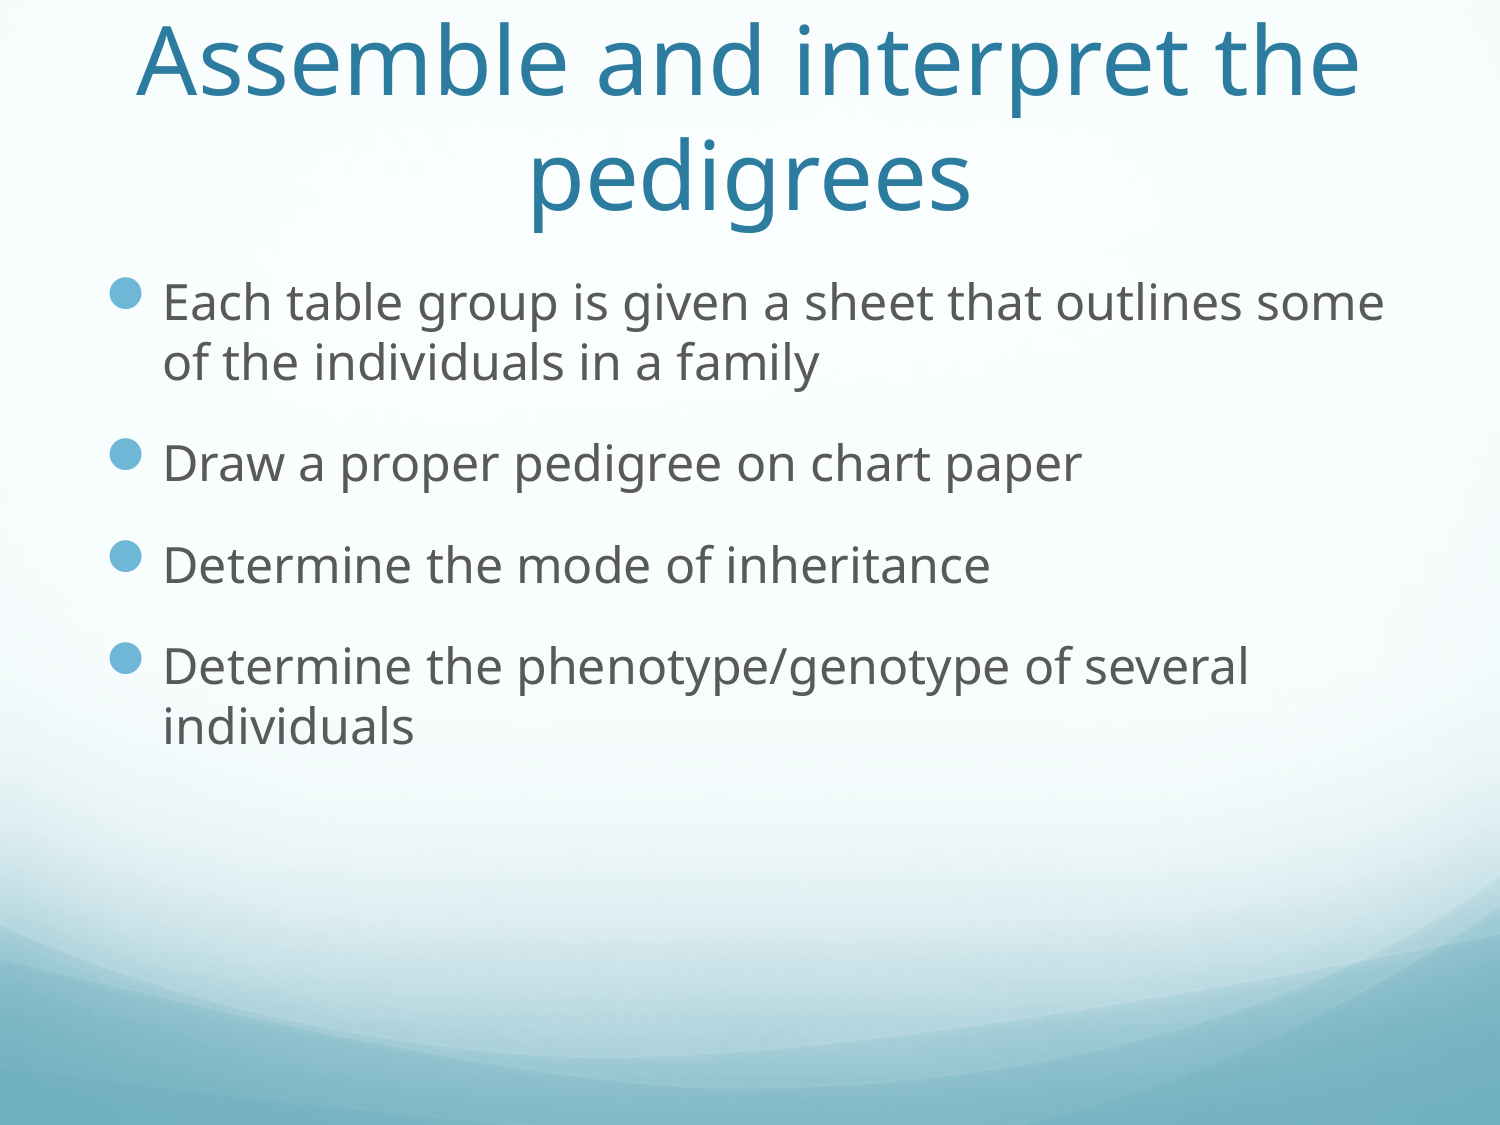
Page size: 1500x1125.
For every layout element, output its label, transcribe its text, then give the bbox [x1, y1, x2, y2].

list Each table group is given a sheet that outlines some of the individuals in a family Draw a proper pedigree on chart paper Determine the mode of inheritance Determine the phenotype/genotype of several individuals [90, 262, 1410, 975]
title Assemble and interpret the pedigrees [90, 17, 1410, 237]
